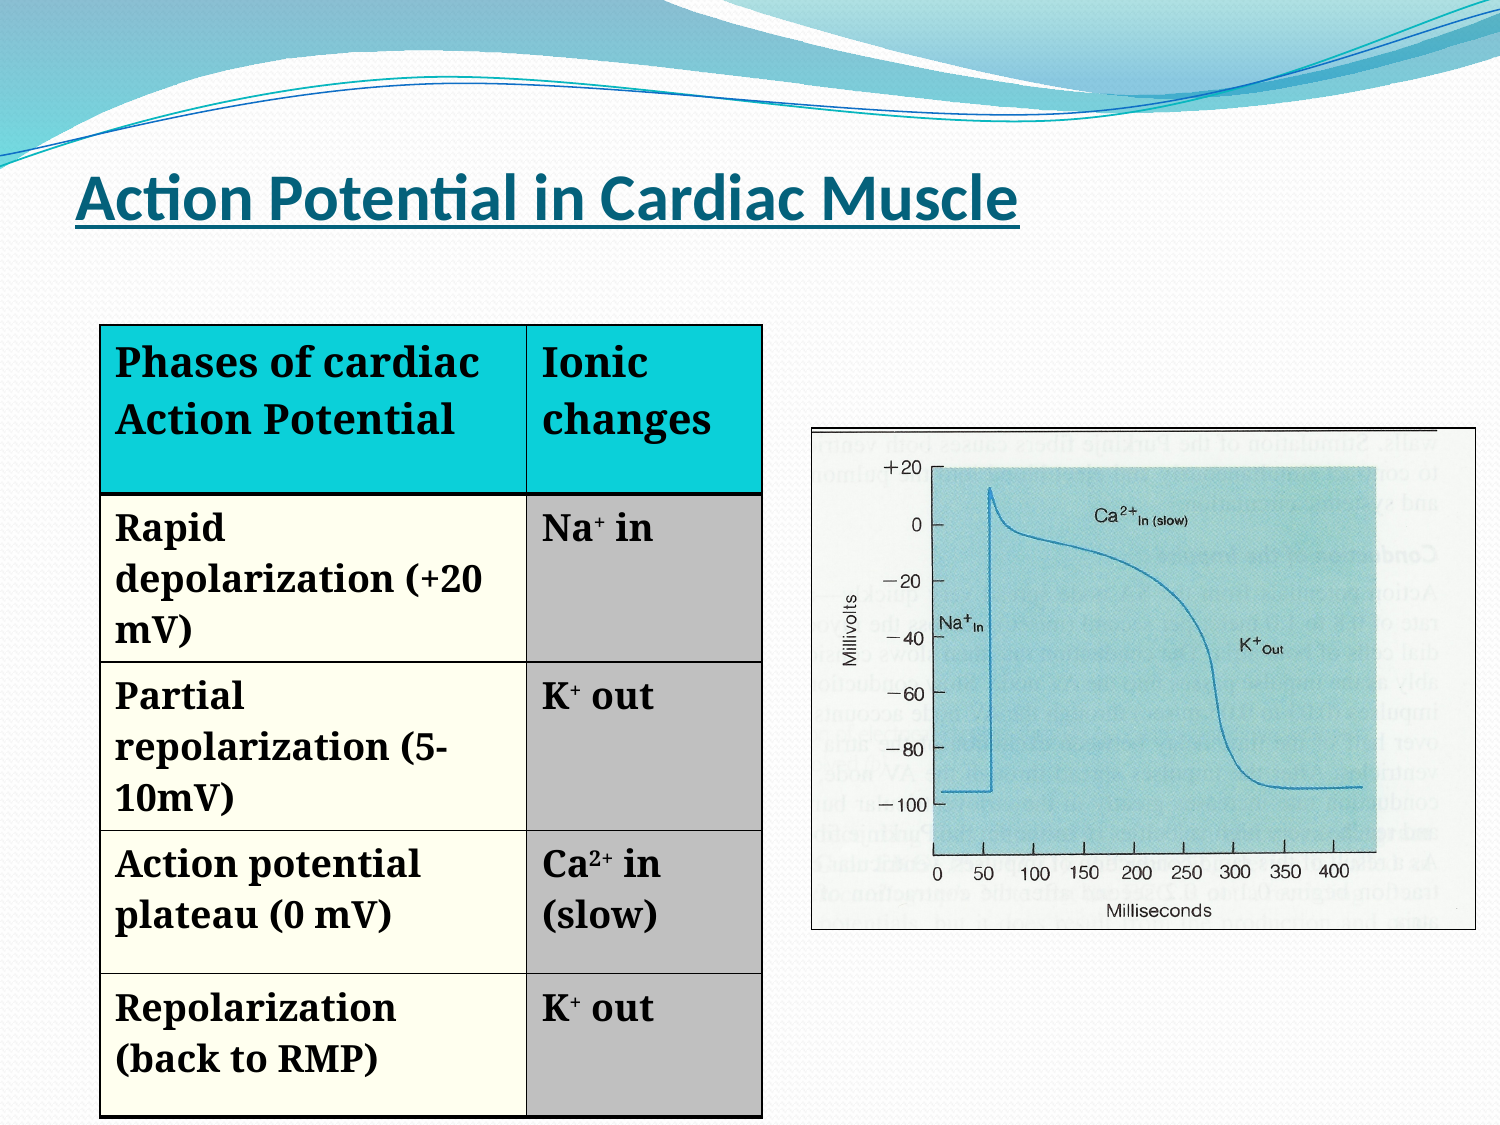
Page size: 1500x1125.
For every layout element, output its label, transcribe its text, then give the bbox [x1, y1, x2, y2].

table_cell Ca2+ in (slow) [527, 831, 761, 973]
table_cell K+ out [527, 974, 761, 1115]
table_cell K+ out [527, 663, 761, 830]
title Action Potential in Cardiac Muscle [75, 50, 1425, 238]
table_cell Na+ in [527, 496, 761, 661]
table_cell Repolarization (back to RMP) [101, 974, 526, 1115]
table_header Ionic changes [527, 326, 761, 492]
table_header Phases of cardiac Action Potential [101, 326, 526, 492]
table_cell Action potential plateau (0 mV) [101, 831, 526, 973]
table_cell Rapid depolarization (+20 mV) [101, 496, 526, 661]
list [812, 428, 1476, 930]
table_cell Partial repolarization (5-10mV) [101, 663, 526, 830]
